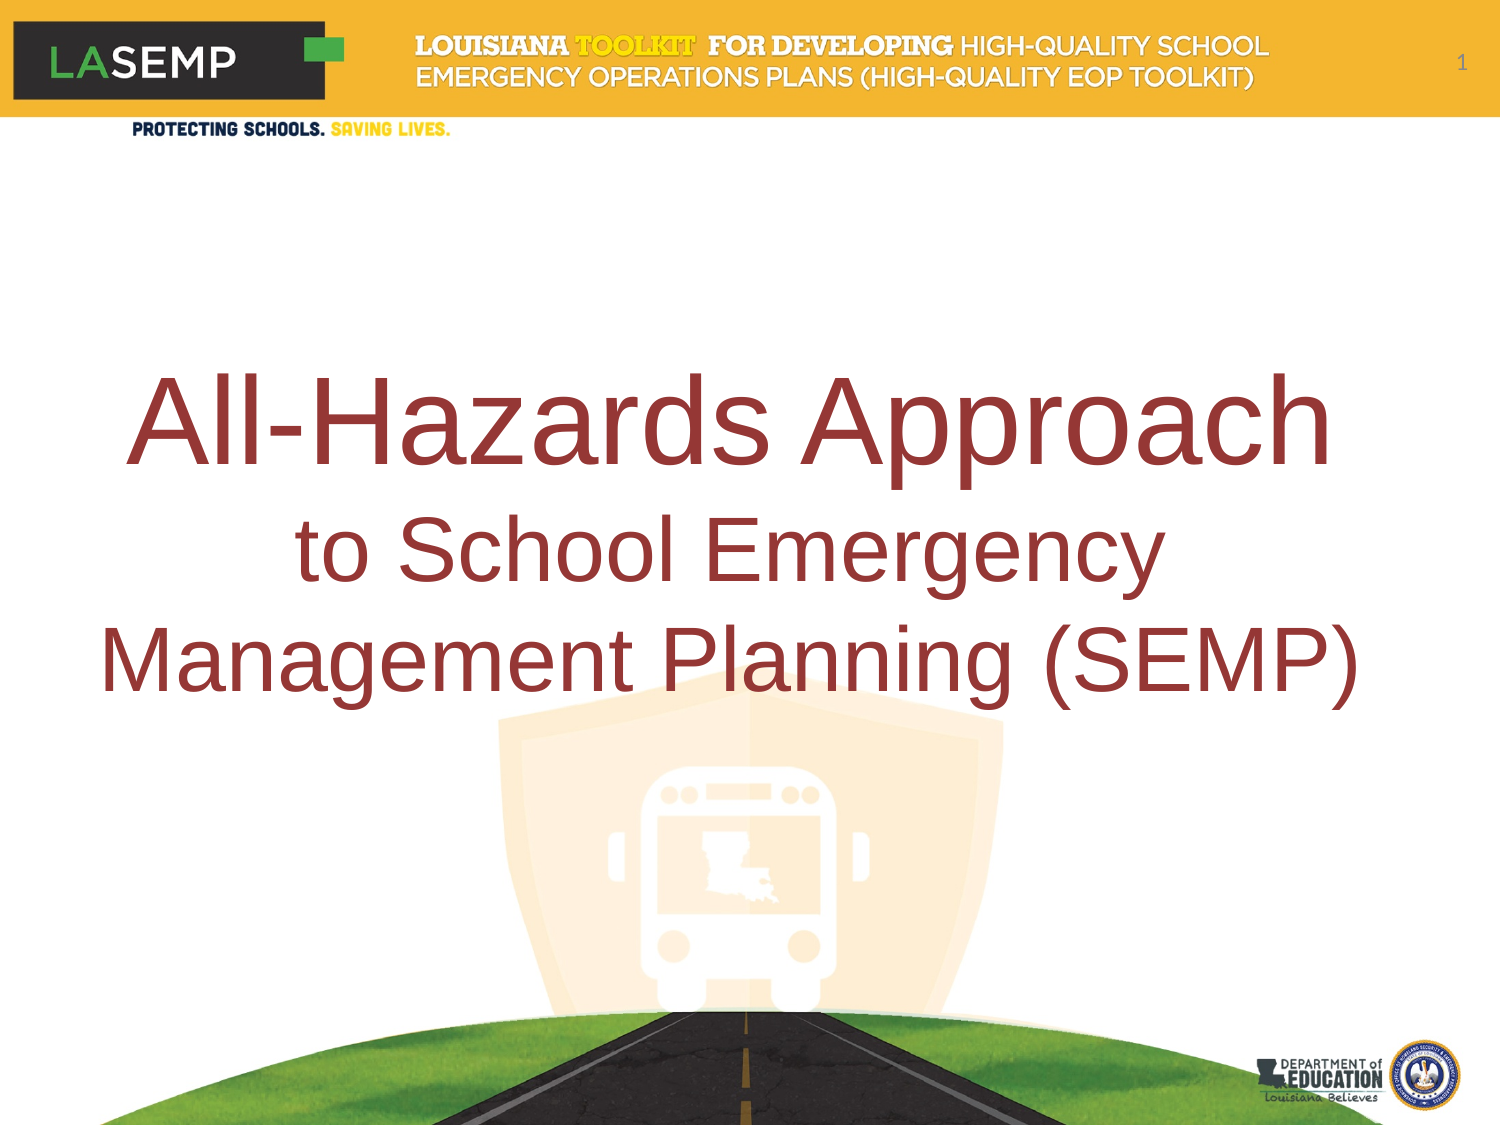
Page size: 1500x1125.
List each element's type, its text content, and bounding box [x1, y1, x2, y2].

title All-Hazards Approach to School Emergency Management Planning (SEMP) [75, 458, 1388, 700]
slide_number 1 [1133, 30, 1484, 91]
picture [0, 0, 1500, 1125]
